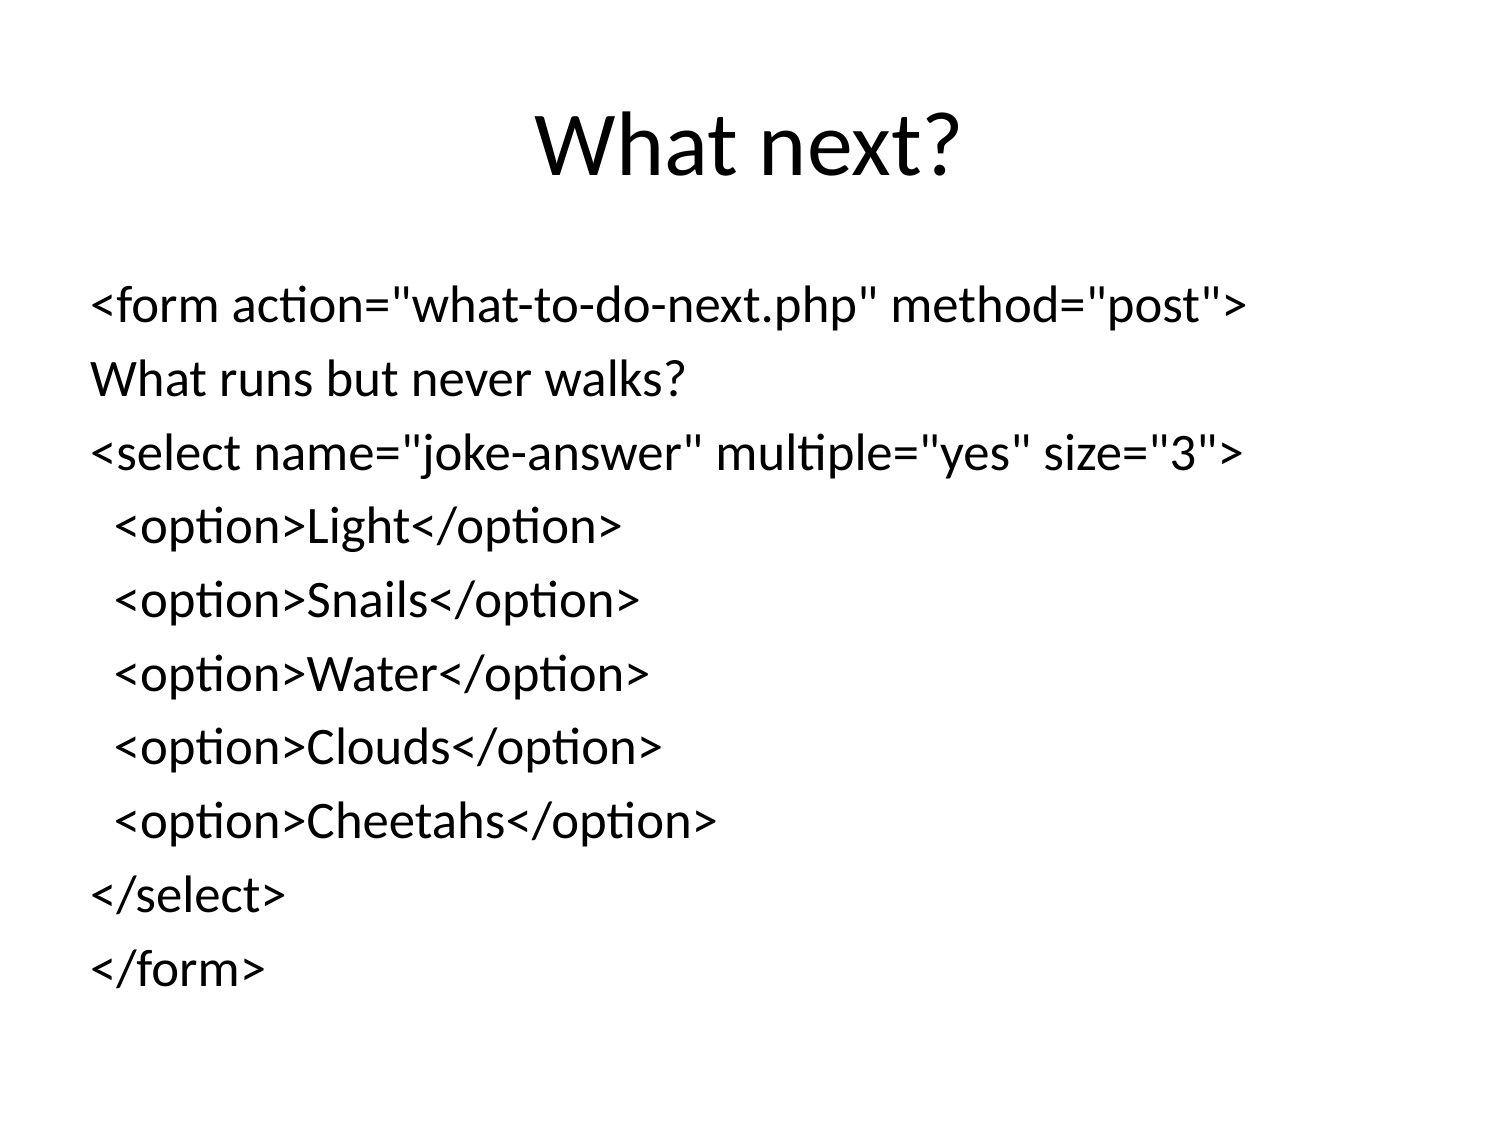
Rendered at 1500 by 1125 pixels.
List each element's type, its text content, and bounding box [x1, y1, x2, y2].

list <form action="what-to-do-next.php" method="post"> What runs but never walks? <select name="joke-answer" multiple="yes" size="3"> <option>Light</option> <option>Snails</option> <option>Water</option> <option>Clouds</option> <option>Cheetahs</option> </select> </form> [75, 262, 1425, 1005]
title What next? [75, 45, 1425, 233]
